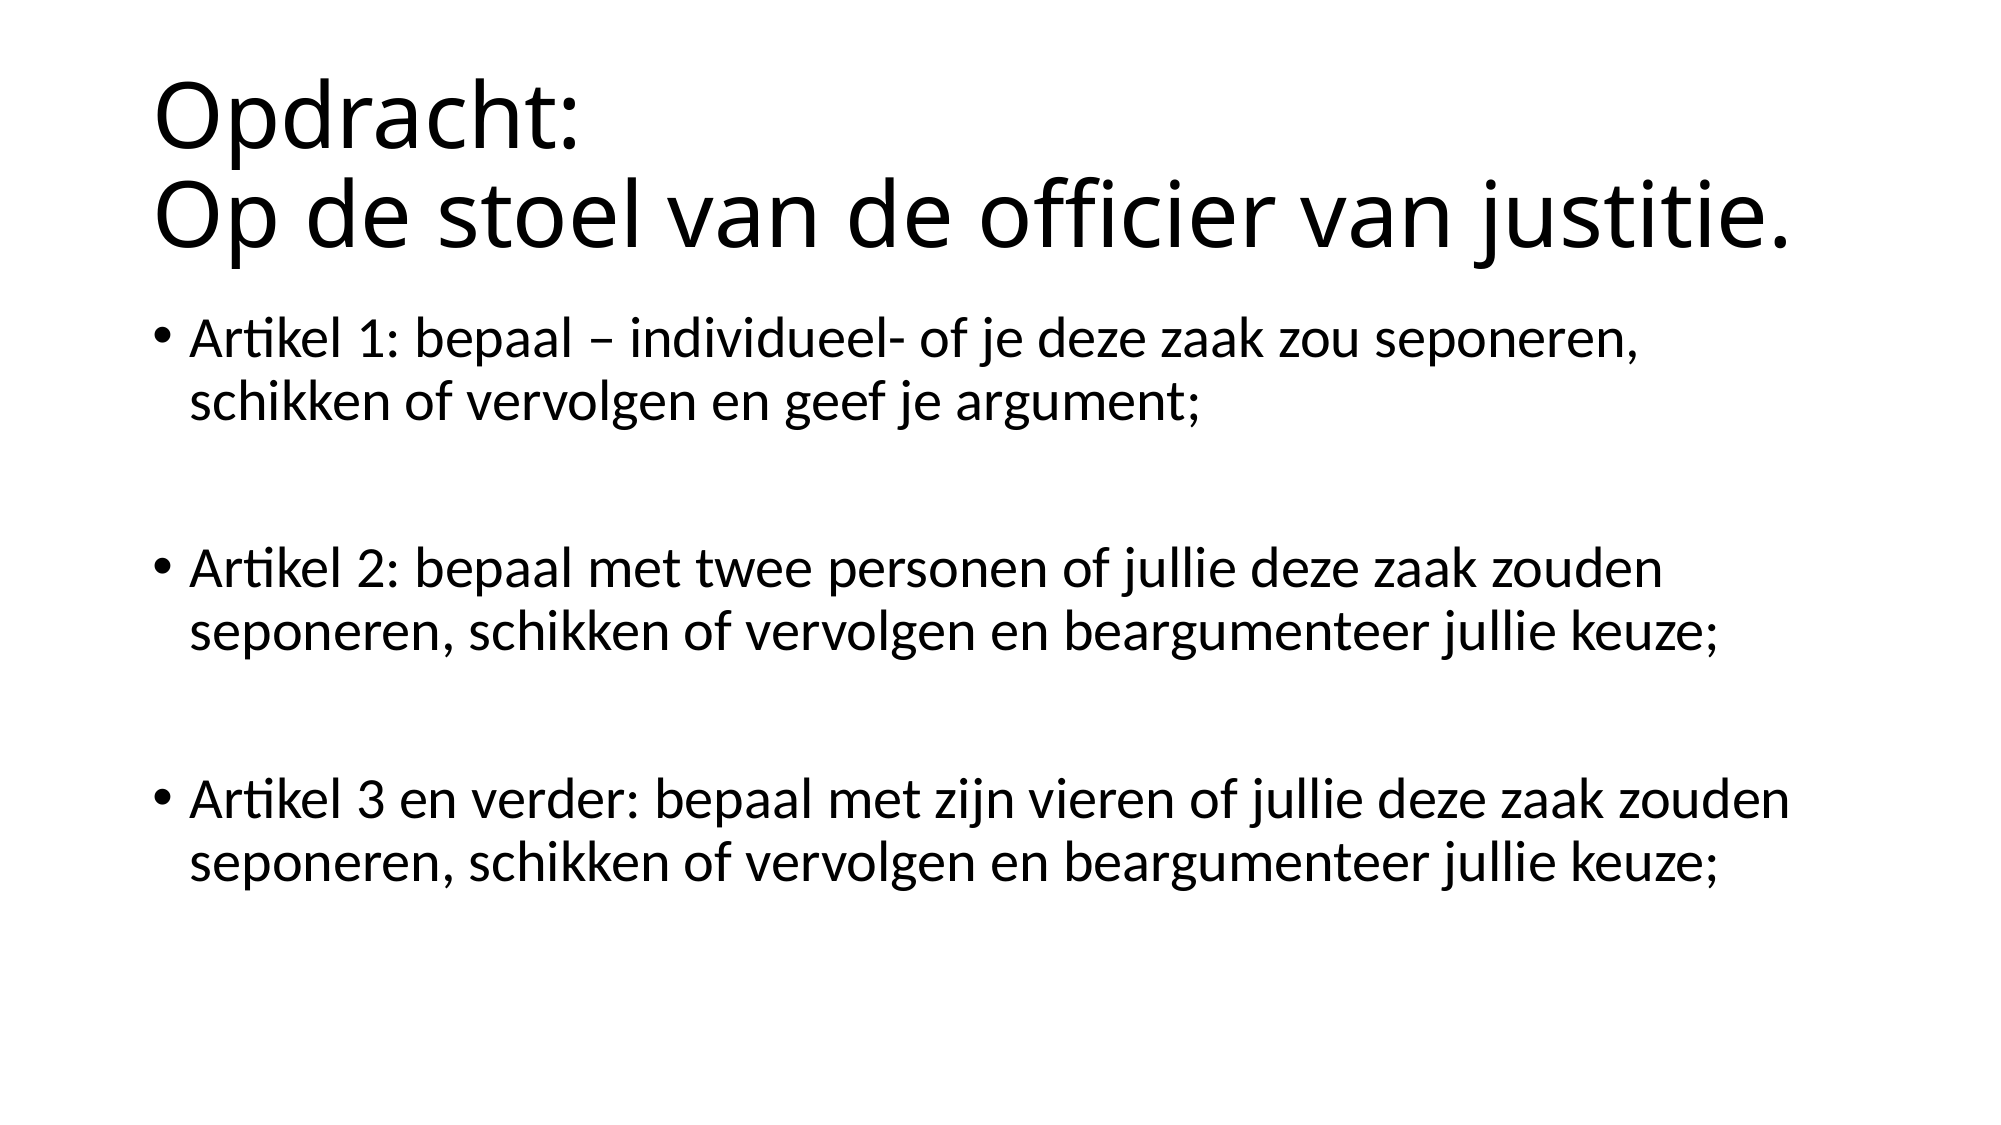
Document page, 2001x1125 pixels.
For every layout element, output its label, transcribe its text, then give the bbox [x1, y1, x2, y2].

list Artikel 1: bepaal – individueel- of je deze zaak zou seponeren, schikken of vervolgen en geef je argument; Artikel 2: bepaal met twee personen of jullie deze zaak zouden seponeren, schikken of vervolgen en beargumenteer jullie keuze; Artikel 3 en verder: bepaal met zijn vieren of jullie deze zaak zouden seponeren, schikken of vervolgen en beargumenteer jullie keuze; [137, 299, 1863, 1014]
title Opdracht: Op de stoel van de officier van justitie. [137, 59, 1863, 278]
